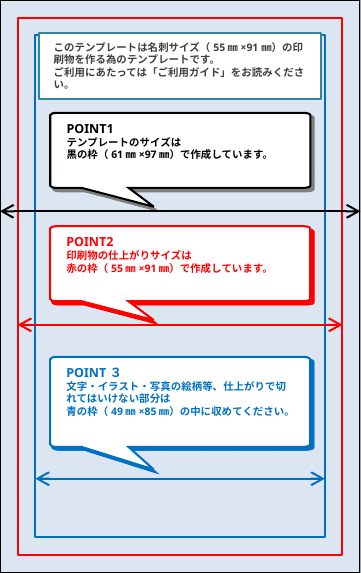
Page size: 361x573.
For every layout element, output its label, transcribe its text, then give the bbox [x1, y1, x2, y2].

text_box [33, 334, 327, 539]
text_box [33, 220, 327, 324]
text_box POINT1 テンプレートのサイズは 黒の枠（61㎜×97㎜）で作成しています。 [50, 112, 311, 207]
text_box このテンプレートは名刺サイズ（55㎜×91㎜）の印刷物を作る為のテンプレートです。 ご利用にあたっては「ご利用ガイド」をお読みください。 [37, 31, 323, 101]
text_box [33, 33, 327, 210]
text_box POINT３ 文字・イラスト・写真の絵柄等、仕上がりで切れてはいけない部分は 青の枠（49㎜×85㎜）の中に収めてください。 [50, 356, 311, 470]
text_box POINT2 印刷物の仕上がりサイズは 赤の枠（55㎜×91㎜）で作成しています。 [50, 226, 311, 321]
text_box [327, 220, 344, 328]
text_box [0, 0, 361, 211]
text_box [0, 217, 361, 573]
text_box [16, 16, 344, 210]
text_box [16, 329, 344, 557]
text_box [16, 220, 33, 327]
